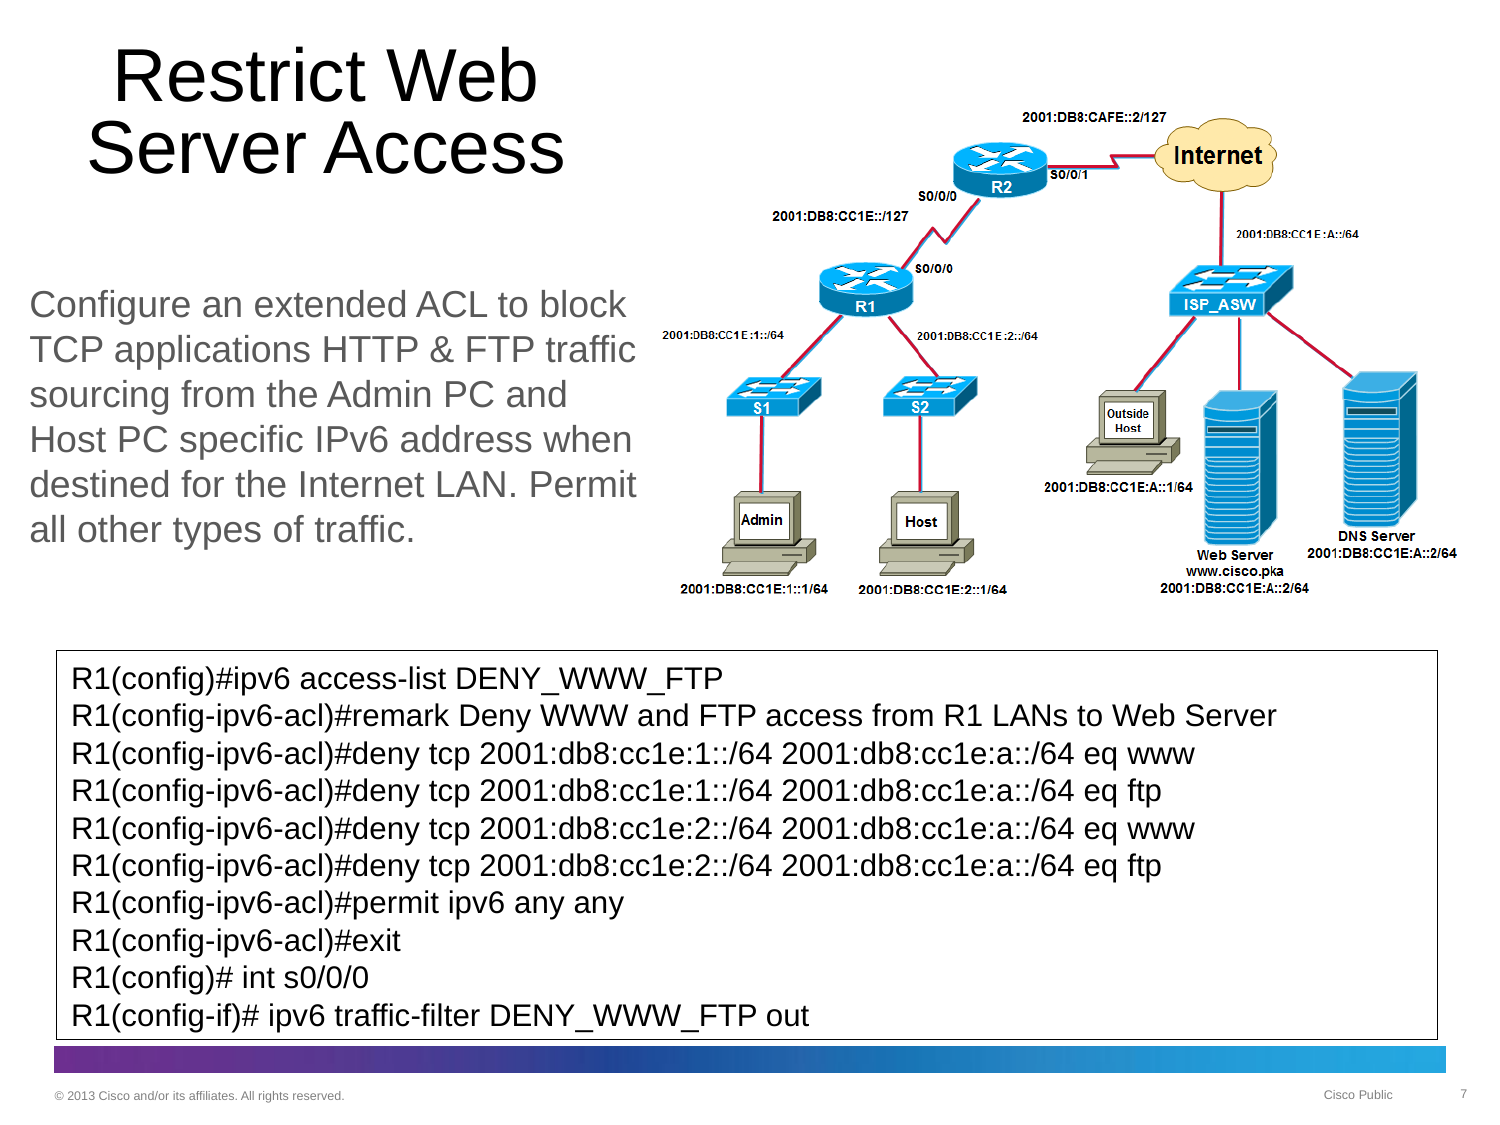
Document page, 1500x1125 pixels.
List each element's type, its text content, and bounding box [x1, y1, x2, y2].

text_box R1(config)#ipv6 access-list DENY_WWW_FTP R1(config-ipv6-acl)#remark Deny WWW and FTP access from R1 LANs to Web Server R1(config-ipv6-acl)#deny tcp 2001:db8:cc1e:1::/64 2001:db8:cc1e:a::/64 eq www R1(config-ipv6-acl)#deny tcp 2001:db8:cc1e:1::/64 2001:db8:cc1e:a::/64 eq ftp R1(config-ipv6-acl)#deny tcp 2001:db8:cc1e:2::/64 2001:db8:cc1e:a::/64 eq www R1(config-ipv6-acl)#deny tcp 2001:db8:cc1e:2::/64 2001:db8:cc1e:a::/64 eq ftp R1(config-ipv6-acl)#permit ipv6 any any R1(config-ipv6-acl)#exit R1(config)# int s0/0/0 R1(config-if)# ipv6 traffic-filter DENY_WWW_FTP out [56, 650, 1438, 1040]
picture [54, 1046, 1446, 1073]
picture [662, 108, 1464, 595]
title Restrict Web Server Access [27, 39, 625, 196]
text_box Configure an extended ACL to block TCP applications HTTP & FTP traffic sourcing from the Admin PC and Host PC specific IPv6 address when destined for the Internet LAN. Permit all other types of traffic. [14, 272, 657, 558]
